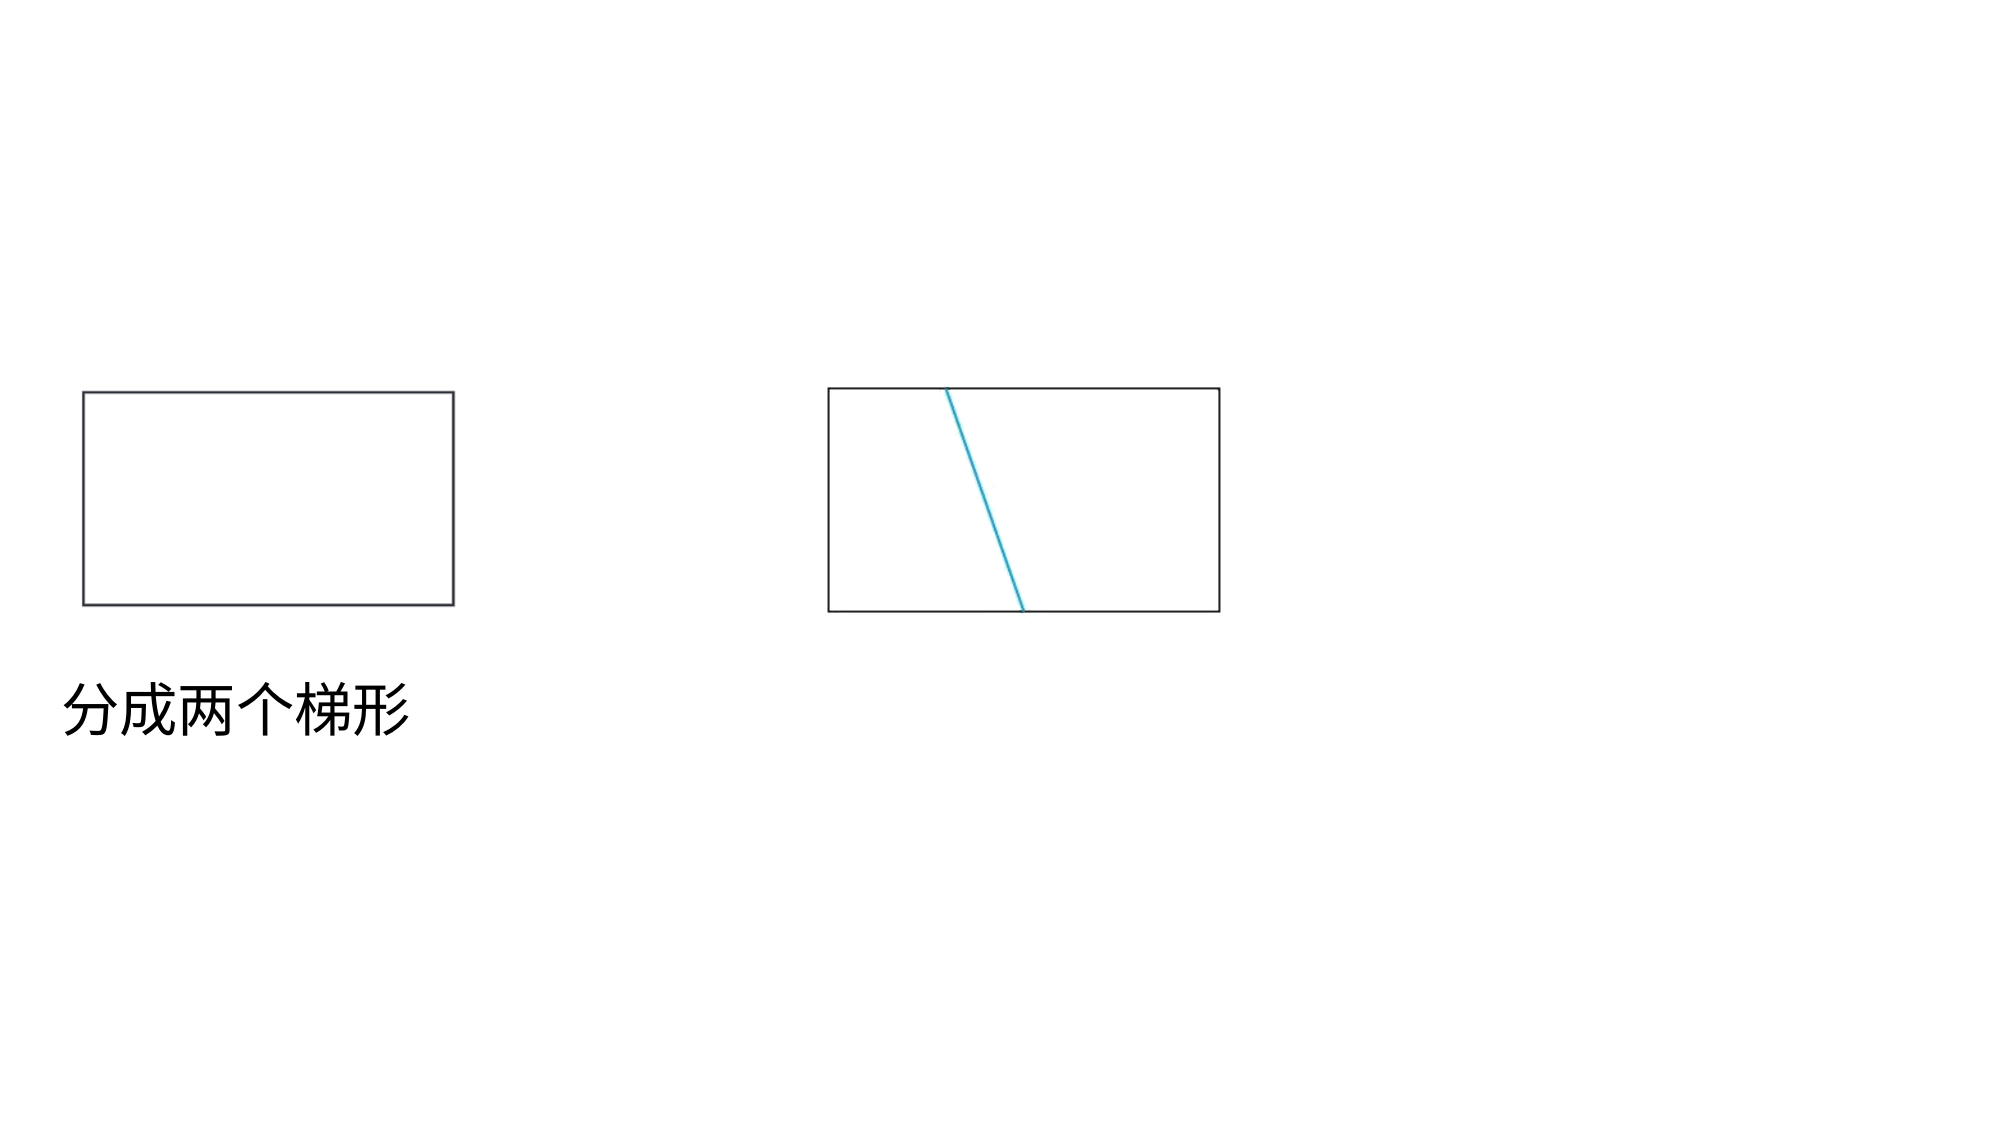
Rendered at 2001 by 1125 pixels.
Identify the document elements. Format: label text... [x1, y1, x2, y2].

picture [821, 381, 1226, 618]
picture [61, 381, 482, 618]
text_box 分成两个梯形 [61, 665, 1942, 743]
